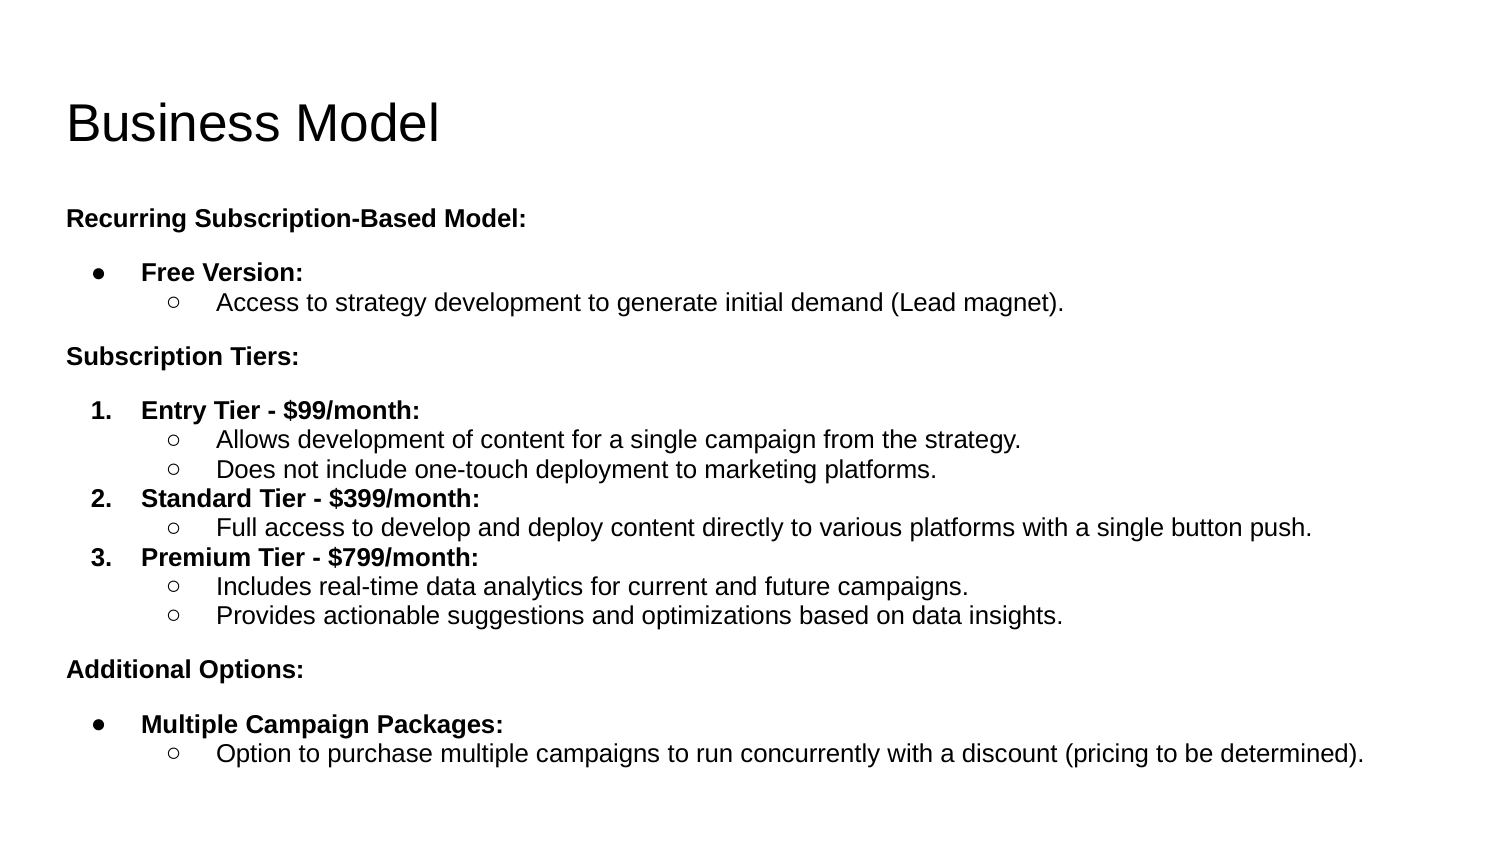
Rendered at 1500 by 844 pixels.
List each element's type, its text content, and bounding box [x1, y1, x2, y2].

title Business Model [51, 72, 1449, 167]
list Recurring Subscription-Based Model: Free Version: Access to strategy development to generate initial demand (Lead magnet). Subscription Tiers: Entry Tier - $99/month: Allows development of content for a single campaign from the strategy. Does not include one-touch deployment to marketing platforms. Standard Tier - $399/month: Full access to develop and deploy content directly to various platforms with a single button push. Premium Tier - $799/month: Includes real-time data analytics for current and future campaigns. Provides actionable suggestions and optimizations based on data insights. Additional Options: Multiple Campaign Packages: Option to purchase multiple campaigns to run concurrently with a discount (pricing to be determined). [51, 189, 1449, 750]
